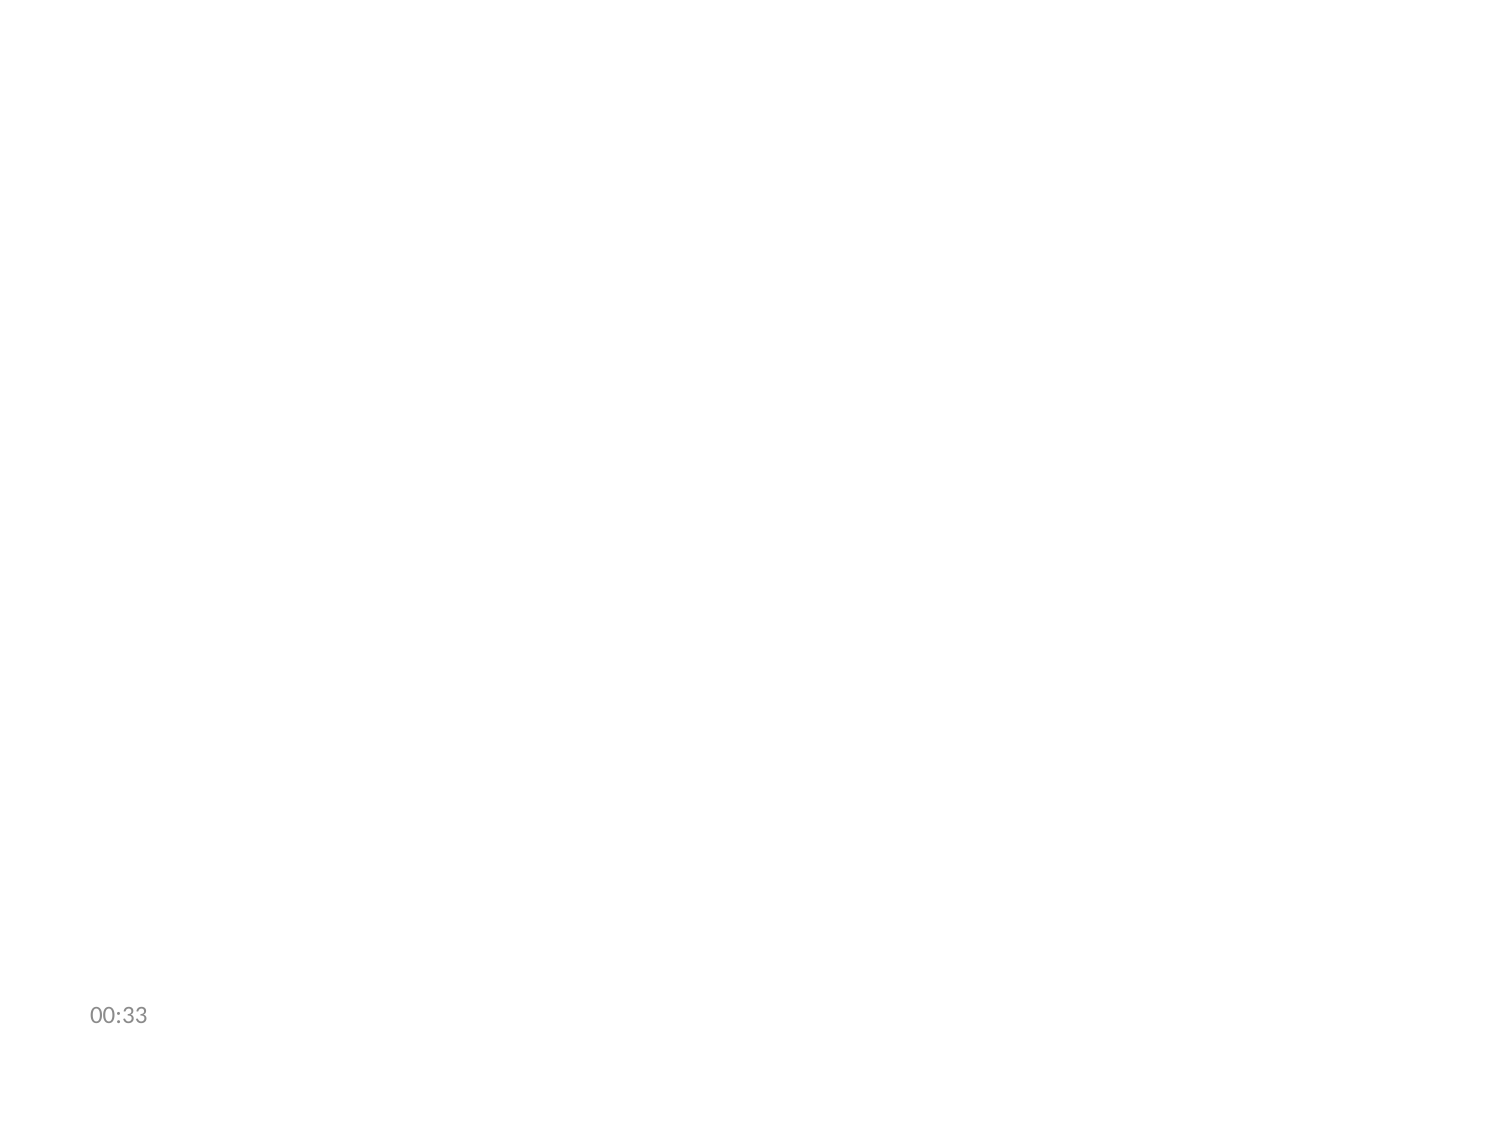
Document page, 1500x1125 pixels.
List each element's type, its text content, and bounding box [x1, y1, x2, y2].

text_box 15:35 [75, 983, 425, 1044]
